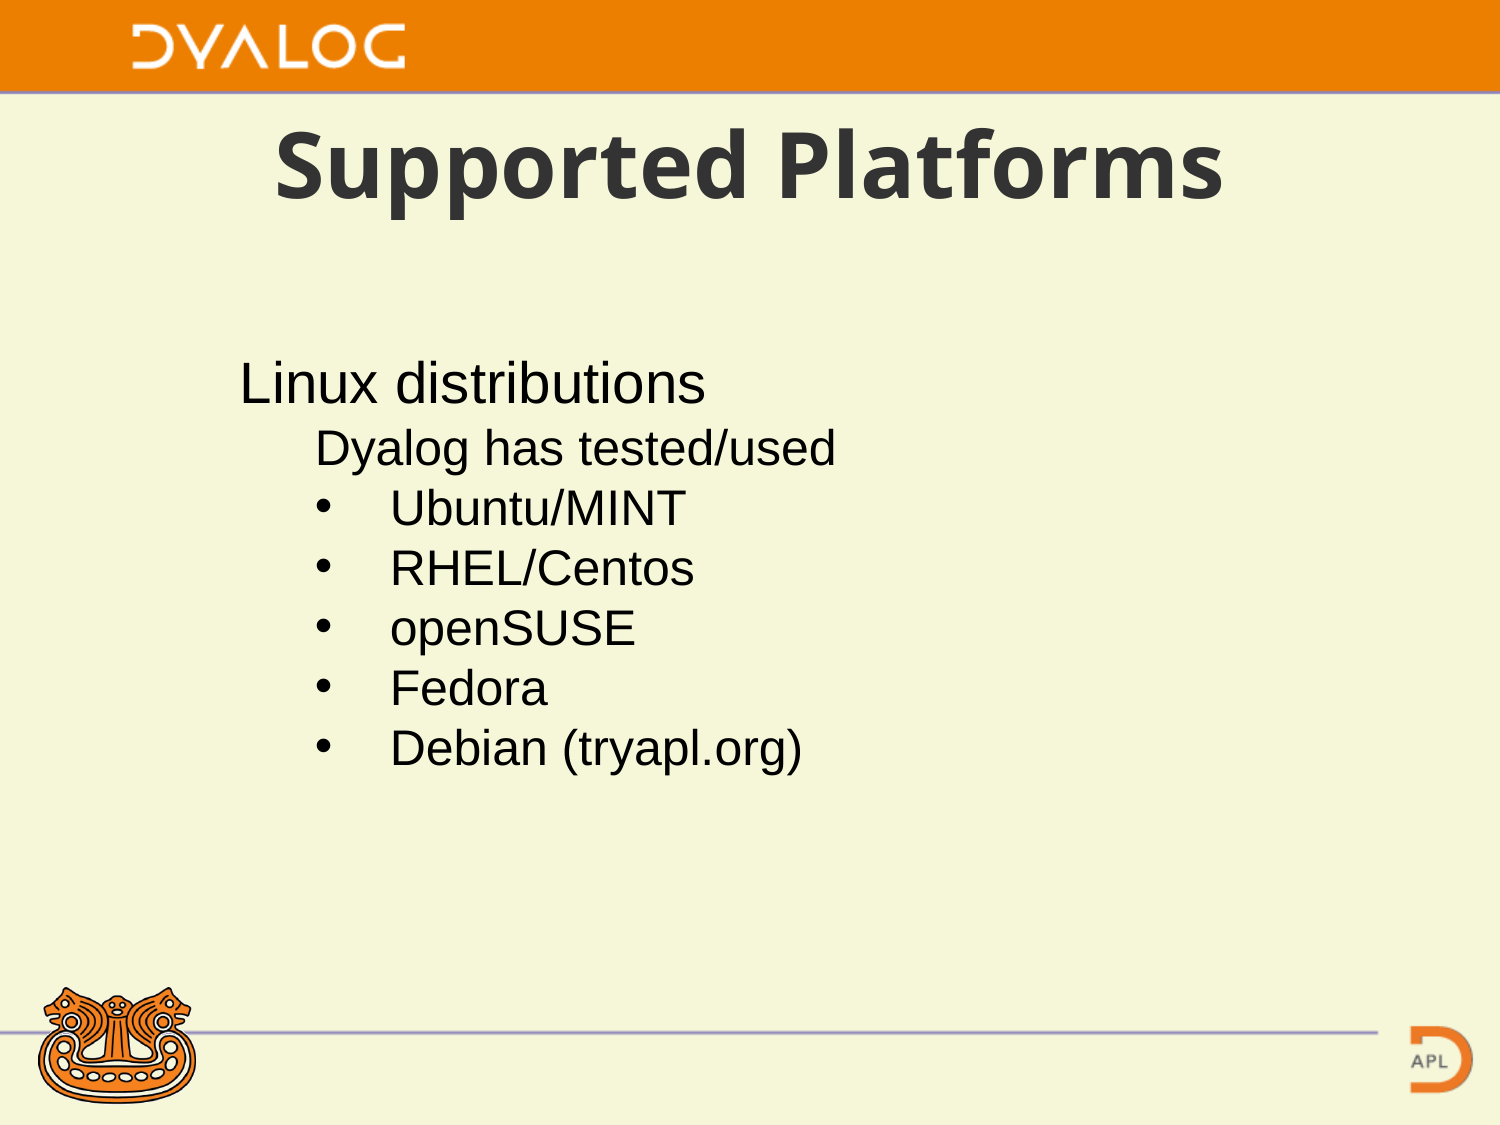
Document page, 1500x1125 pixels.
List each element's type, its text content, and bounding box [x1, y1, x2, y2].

title Supported Platforms [112, 99, 1388, 288]
picture [0, 0, 1500, 1125]
subtitle Linux distributions Dyalog has tested/used Ubuntu/MINT RHEL/Centos openSUSE Fedora Debian (tryapl.org) [225, 338, 1275, 1012]
